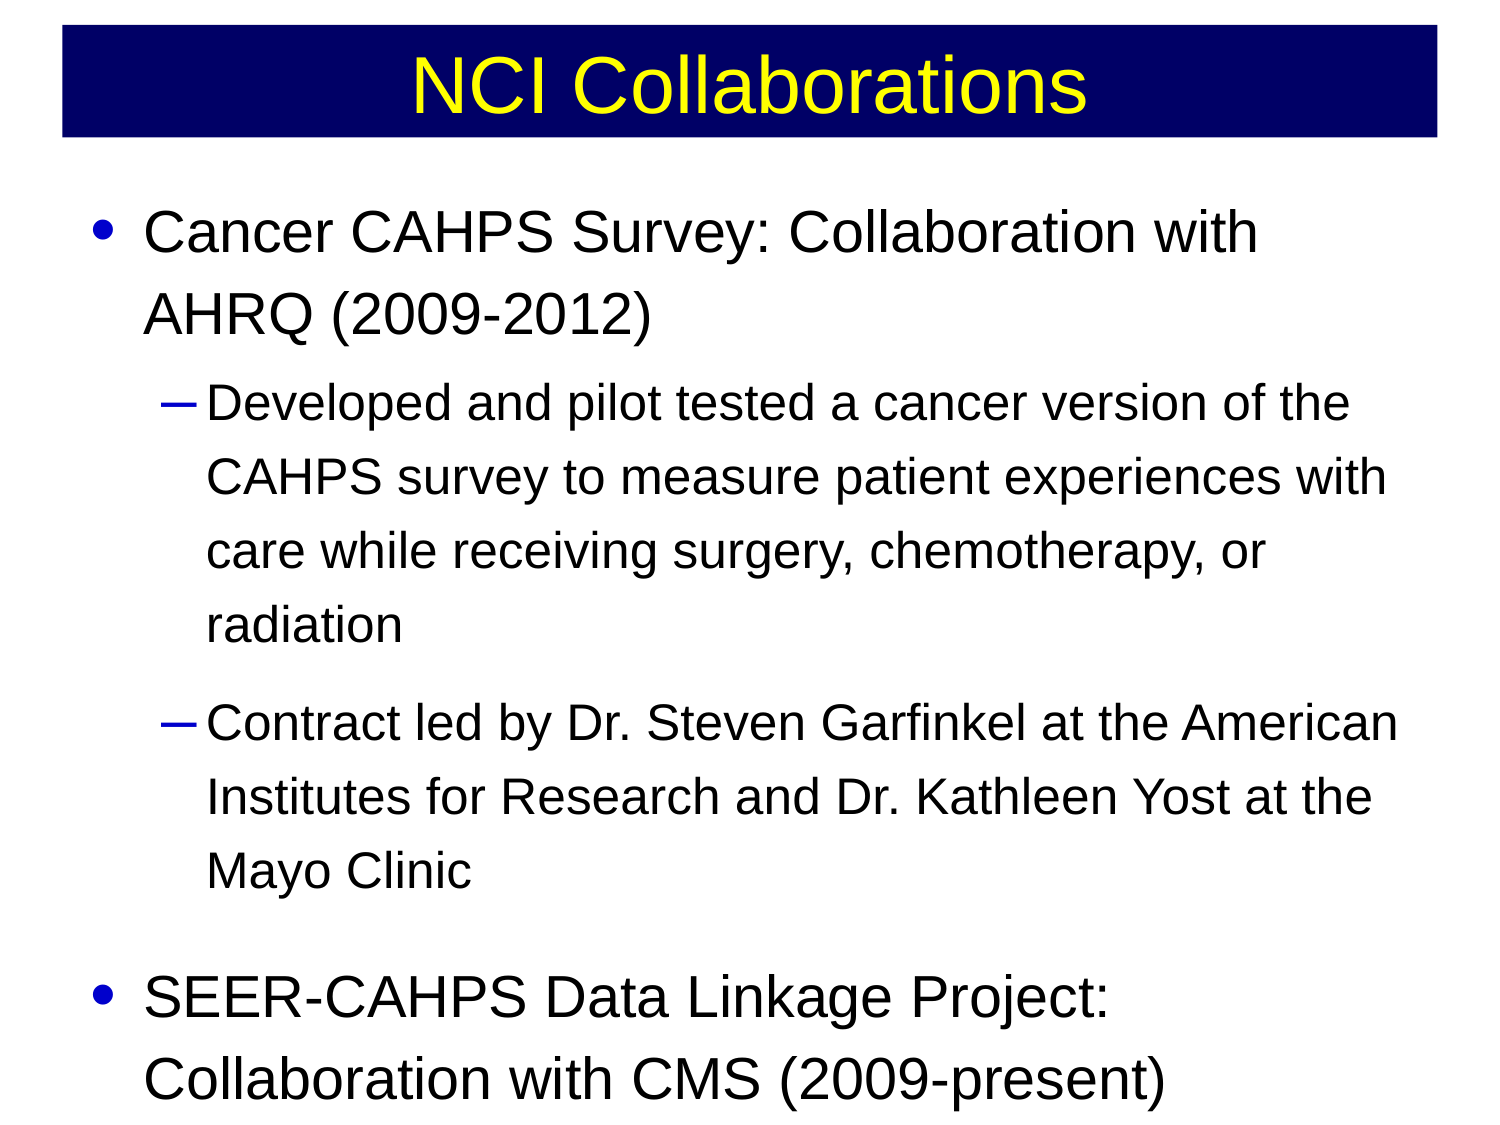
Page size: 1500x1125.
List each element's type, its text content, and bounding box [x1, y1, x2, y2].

title NCI Collaborations [62, 24, 1438, 138]
list Cancer CAHPS Survey: Collaboration with AHRQ (2009-2012) Developed and pilot tested a cancer version of the CAHPS survey to measure patient experiences with care while receiving surgery, chemotherapy, or radiation Contract led by Dr. Steven Garfinkel at the American Institutes for Research and Dr. Kathleen Yost at the Mayo Clinic SEER-CAHPS Data Linkage Project: Collaboration with CMS (2009-present) [75, 174, 1425, 1125]
